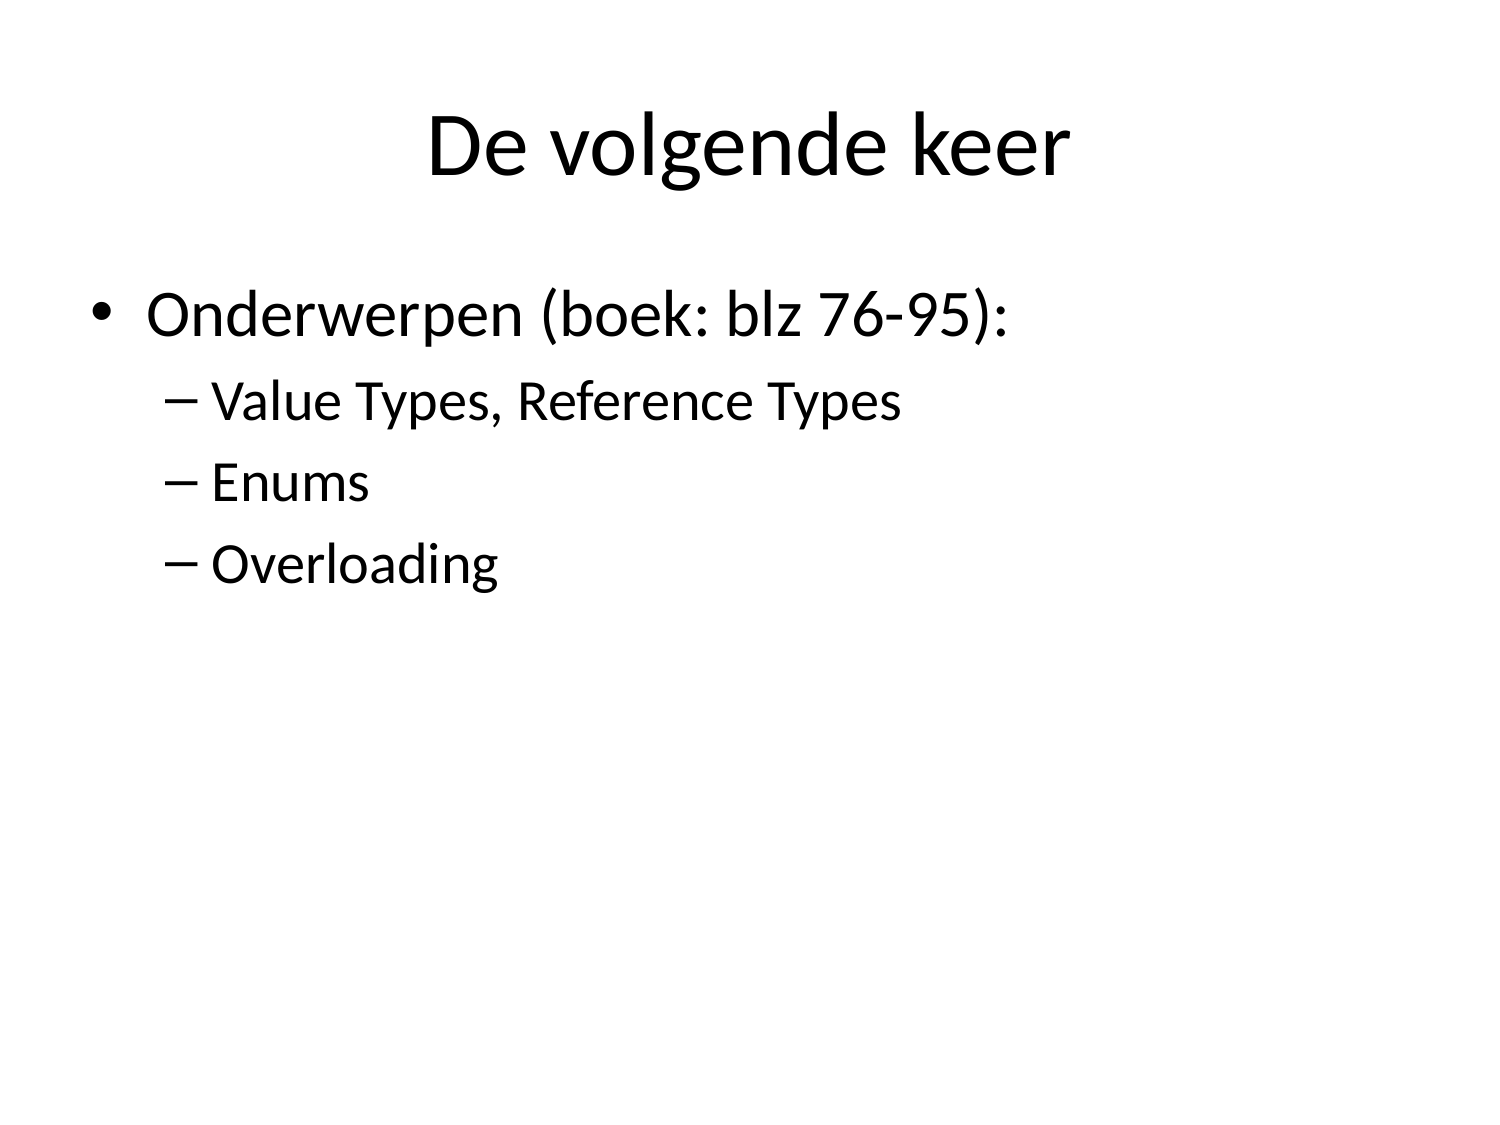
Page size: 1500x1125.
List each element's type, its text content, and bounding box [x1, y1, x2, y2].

list Onderwerpen (boek: blz 76-95): Value Types, Reference Types Enums Overloading [75, 262, 1425, 1005]
title De volgende keer [75, 45, 1425, 233]
